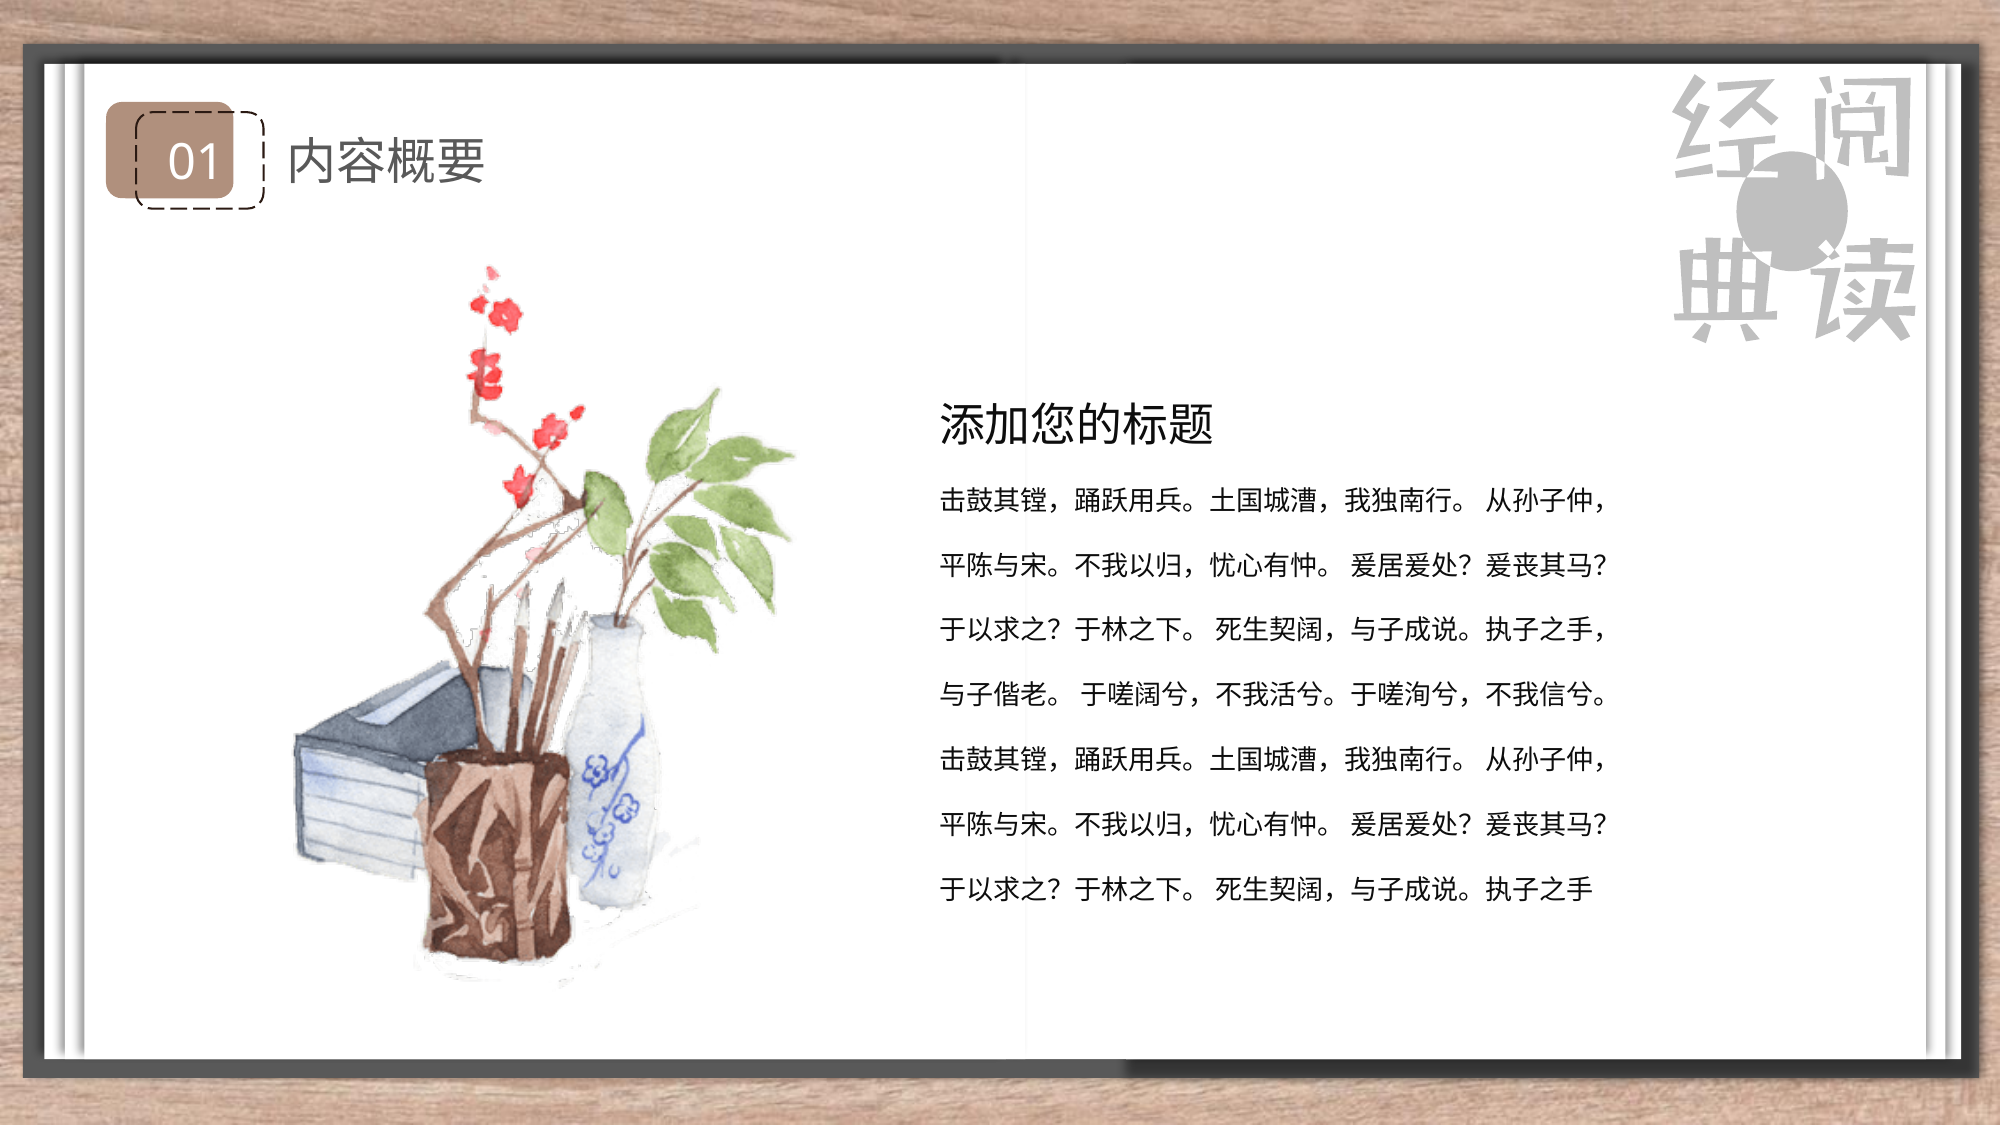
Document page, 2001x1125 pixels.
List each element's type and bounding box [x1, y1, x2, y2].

picture [0, 0, 2000, 1125]
text_box [105, 101, 264, 209]
text_box [44, 63, 1962, 1060]
